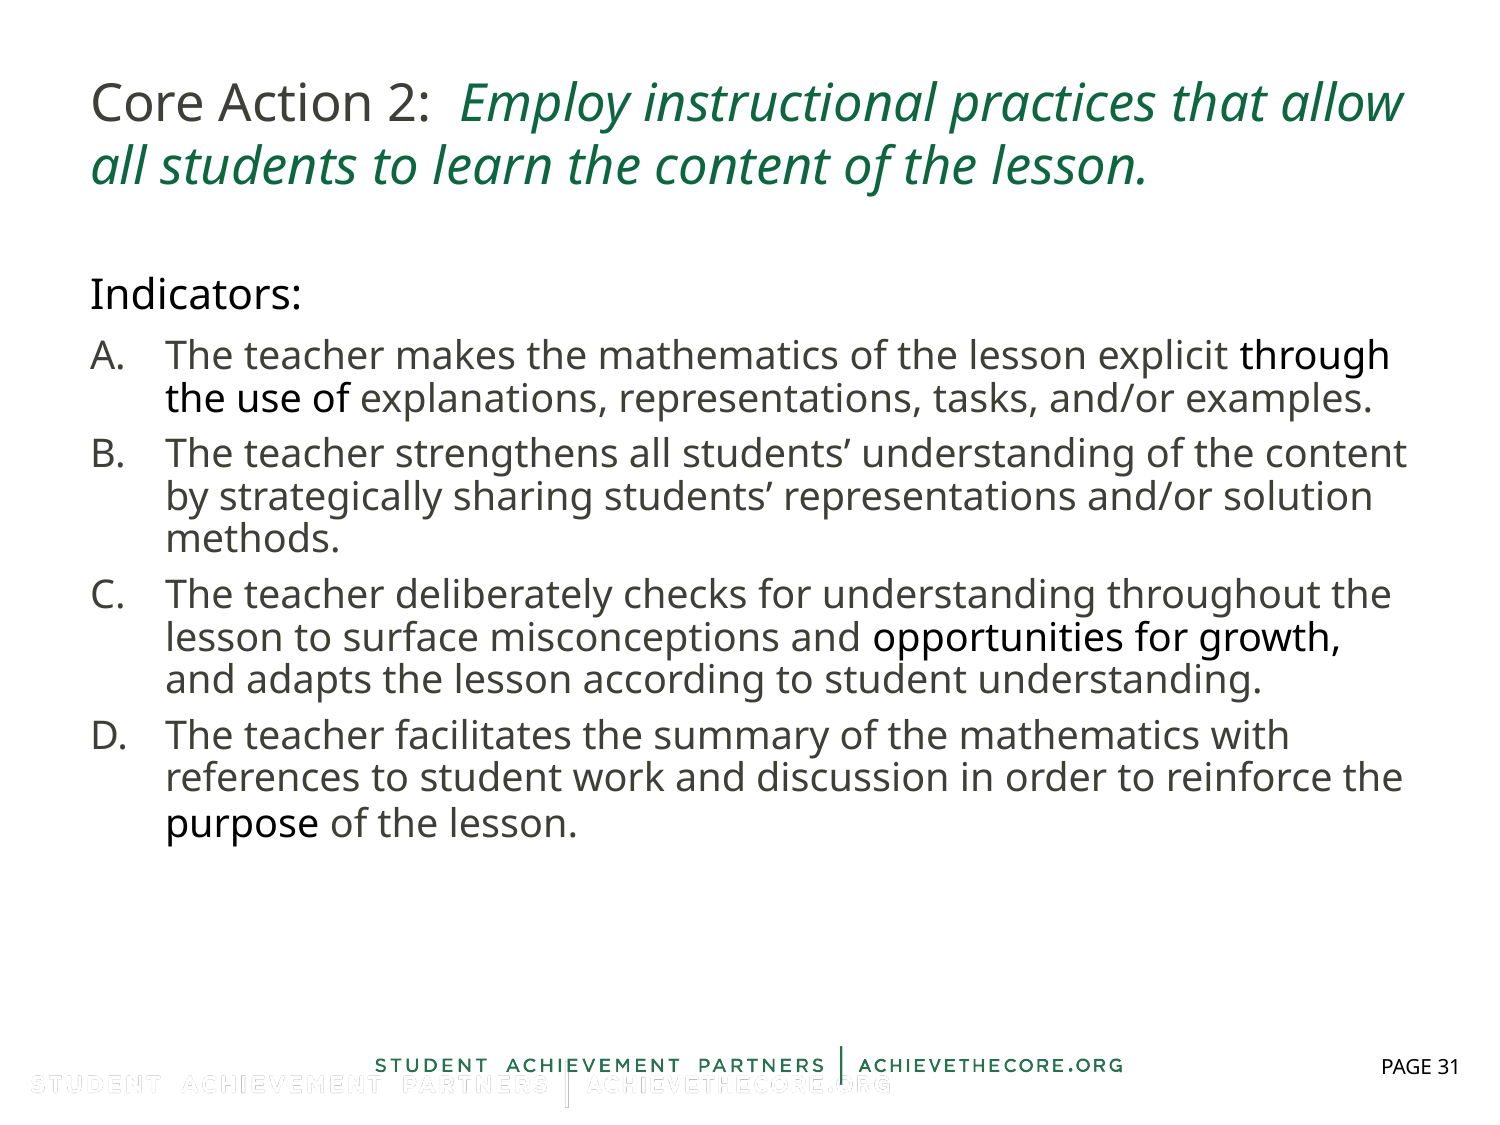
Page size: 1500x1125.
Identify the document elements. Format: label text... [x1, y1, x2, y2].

list Indicators: The teacher makes the mathematics of the lesson explicit through the use of explanations, representations, tasks, and/or examples. The teacher strengthens all students’ understanding of the content by strategically sharing students’ representations and/or solution methods. The teacher deliberately checks for understanding throughout the lesson to surface misconceptions and opportunities for growth, and adapts the lesson according to student understanding. The teacher facilitates the summary of the mathematics with references to student work and discussion in order to reinforce the purpose of the lesson. [75, 265, 1425, 1052]
title Core Action 2: Employ instructional practices that allow all students to learn the content of the lesson. [75, 70, 1425, 258]
picture [375, 1052, 1122, 1085]
